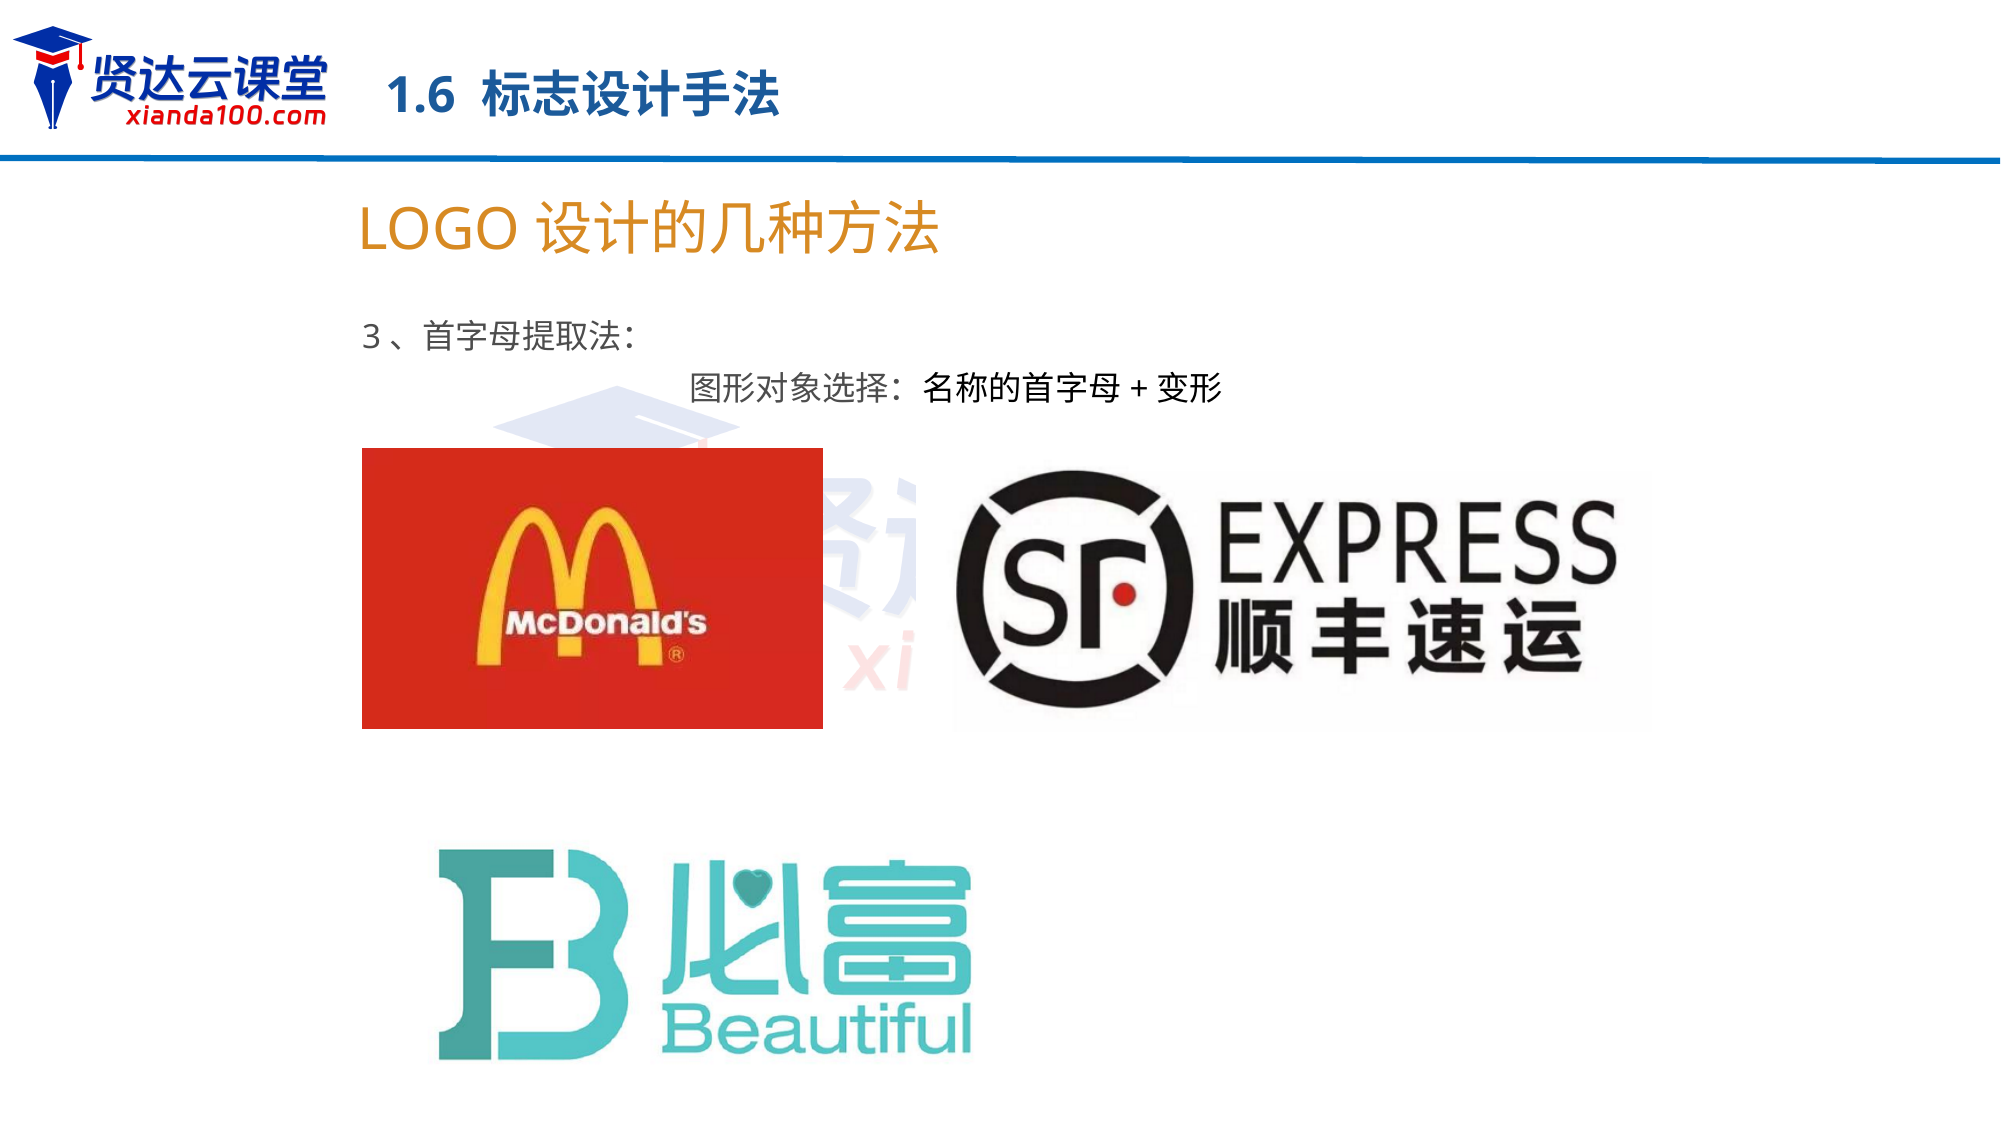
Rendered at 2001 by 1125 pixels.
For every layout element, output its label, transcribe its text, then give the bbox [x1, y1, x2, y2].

picture [0, 7, 353, 155]
picture [916, 434, 1652, 732]
picture [361, 447, 823, 730]
text_box 1.6 标志设计手法 [370, 54, 1345, 130]
picture [368, 816, 1027, 1100]
text_box 3、首字母提取法： 图形对象选择：名称的首字母+变形 [347, 295, 1490, 415]
text_box LOGO设计的几种方法 [342, 184, 957, 269]
